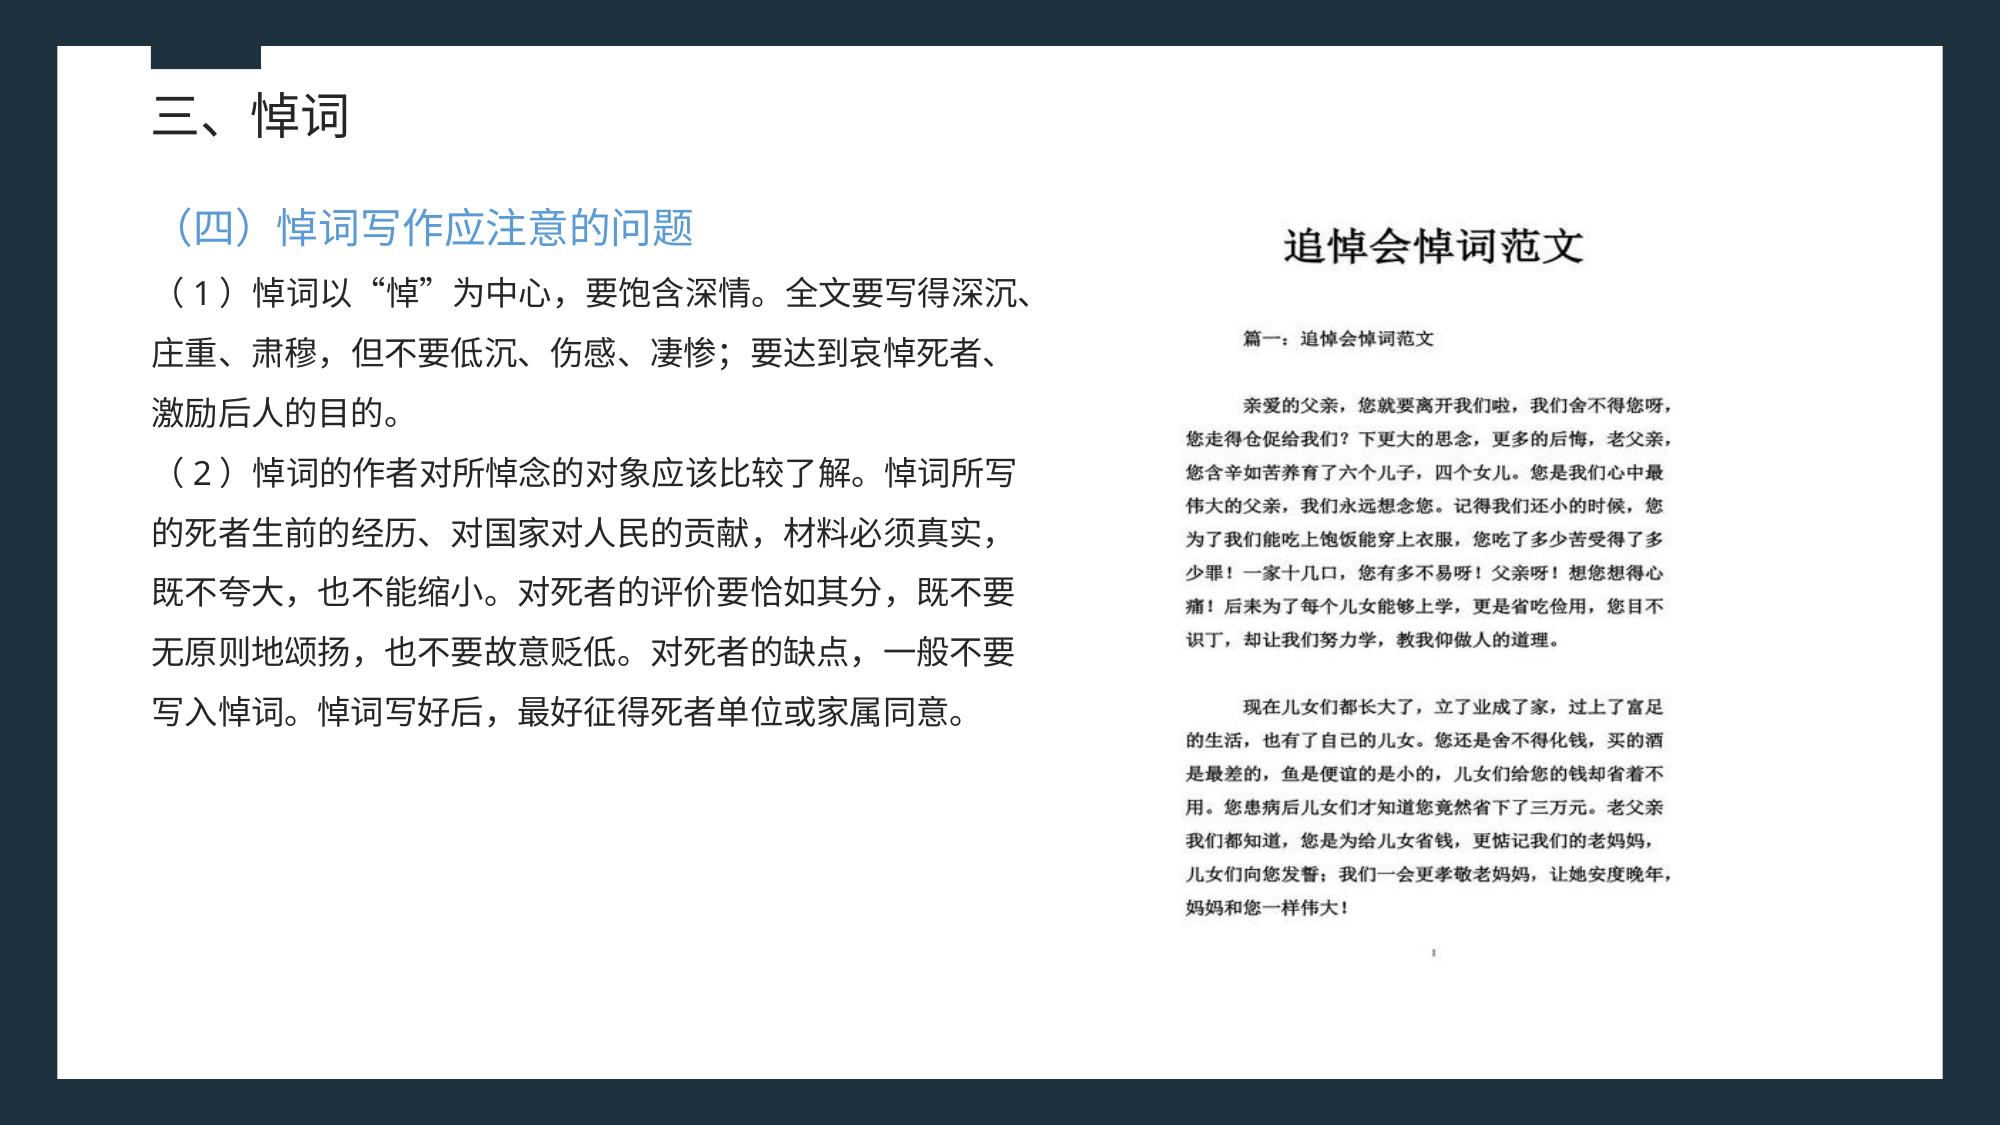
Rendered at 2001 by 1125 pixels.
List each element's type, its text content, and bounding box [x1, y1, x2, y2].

text_box （四）悼词写作应注意的问题 （1）悼词以“悼”为中心，要饱含深情。全文要写得深沉、庄重、肃穆，但不要低沉、伤感、凄惨；要达到哀悼死者、激励后人的目的。 （2）悼词的作者对所悼念的对象应该比较了解。悼词所写的死者生前的经历、对国家对人民的贡献，材料必须真实，既不夸大，也不能缩小。对死者的评价要恰如其分，既不要无原则地颂扬，也不要故意贬低。对死者的缺点，一般不要写入悼词。悼词写好后，最好征得死者单位或家属同意。 [136, 169, 1053, 739]
text_box 三、悼词 [150, 77, 622, 153]
picture [1078, 108, 1790, 1012]
